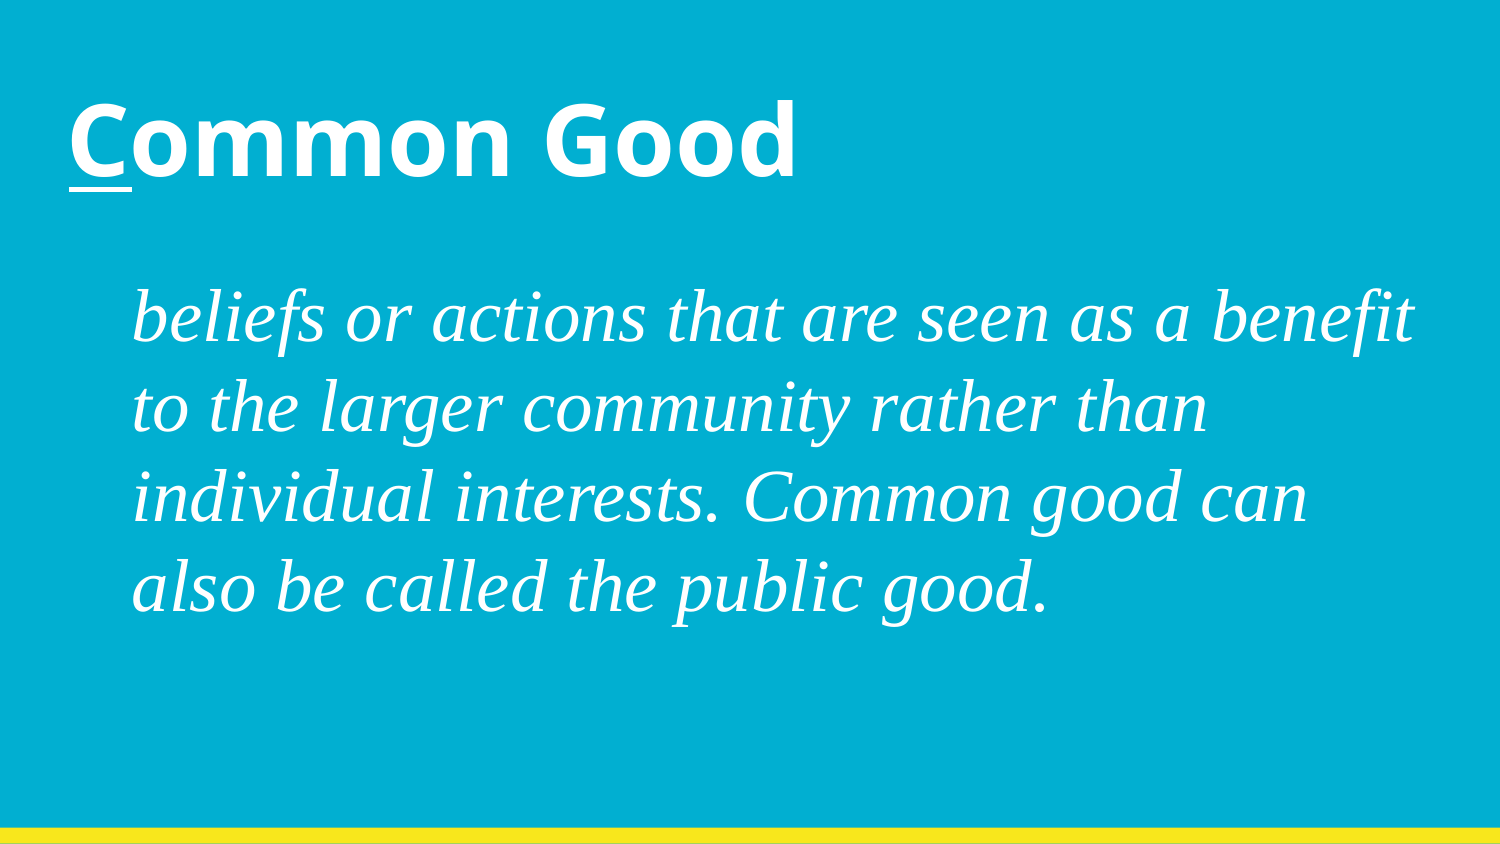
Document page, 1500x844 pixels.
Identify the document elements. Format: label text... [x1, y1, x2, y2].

list beliefs or actions that are seen as a benefit to the larger community rather than individual interests. Common good can also be called the public good. [51, 251, 1449, 750]
title Common Good [51, 61, 1449, 167]
